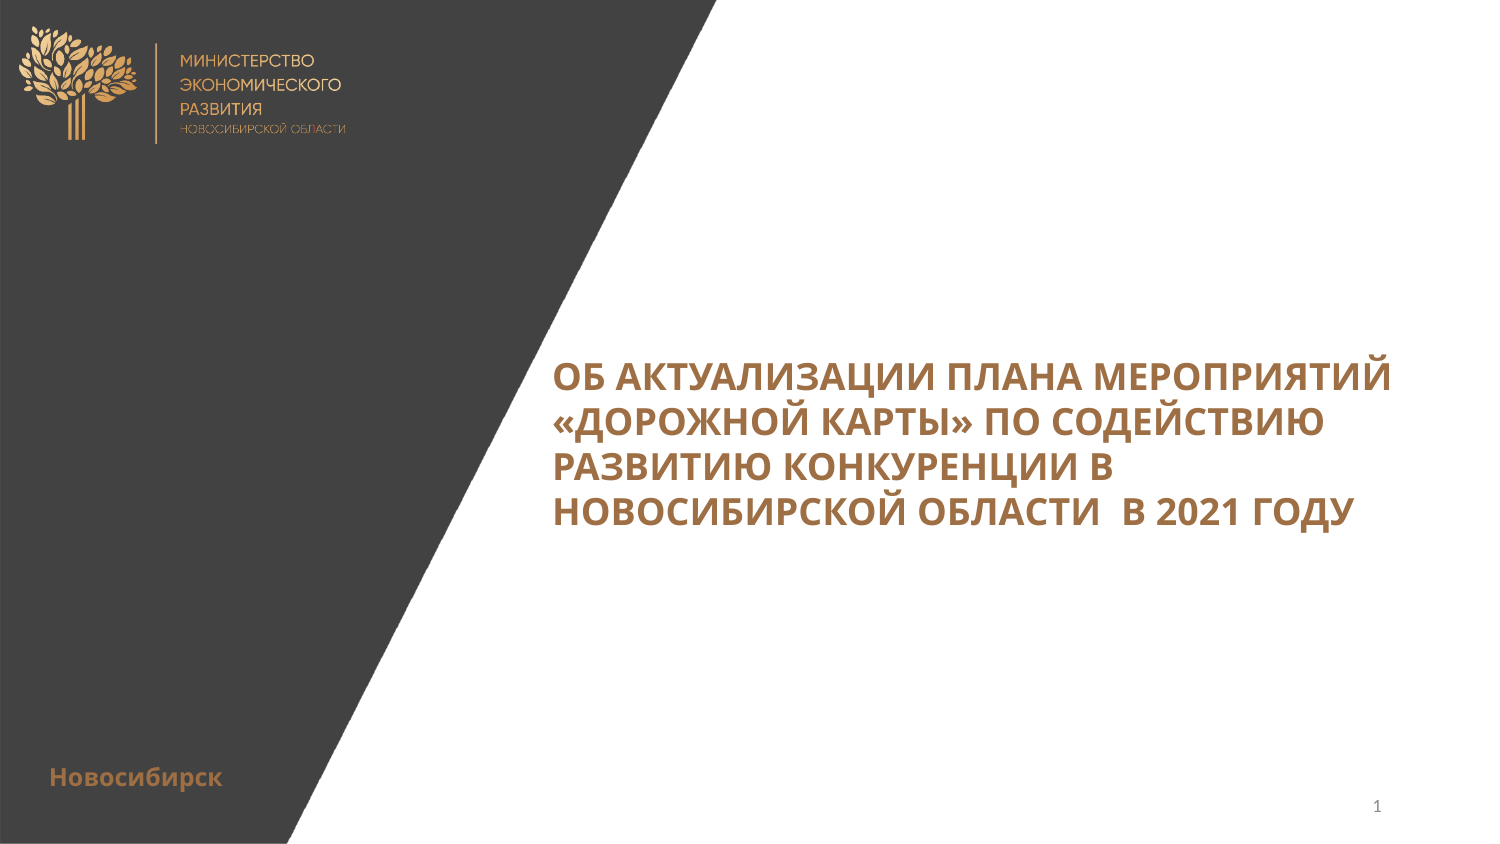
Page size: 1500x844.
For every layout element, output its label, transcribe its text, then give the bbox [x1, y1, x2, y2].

text_box ОБ АКТУАЛИЗАЦИИ ПЛАНА МЕРОПРИЯТИЙ «ДОРОЖНОЙ КАРТЫ» ПО СОДЕЙСТВИЮ РАЗВИТИЮ КОНКУРЕНЦИИ В НОВОСИБИРСКОЙ ОБЛАСТИ В 2021 ГОДУ [717, 345, 1483, 540]
slide_number 1 [1059, 782, 1397, 827]
picture [0, 0, 717, 844]
